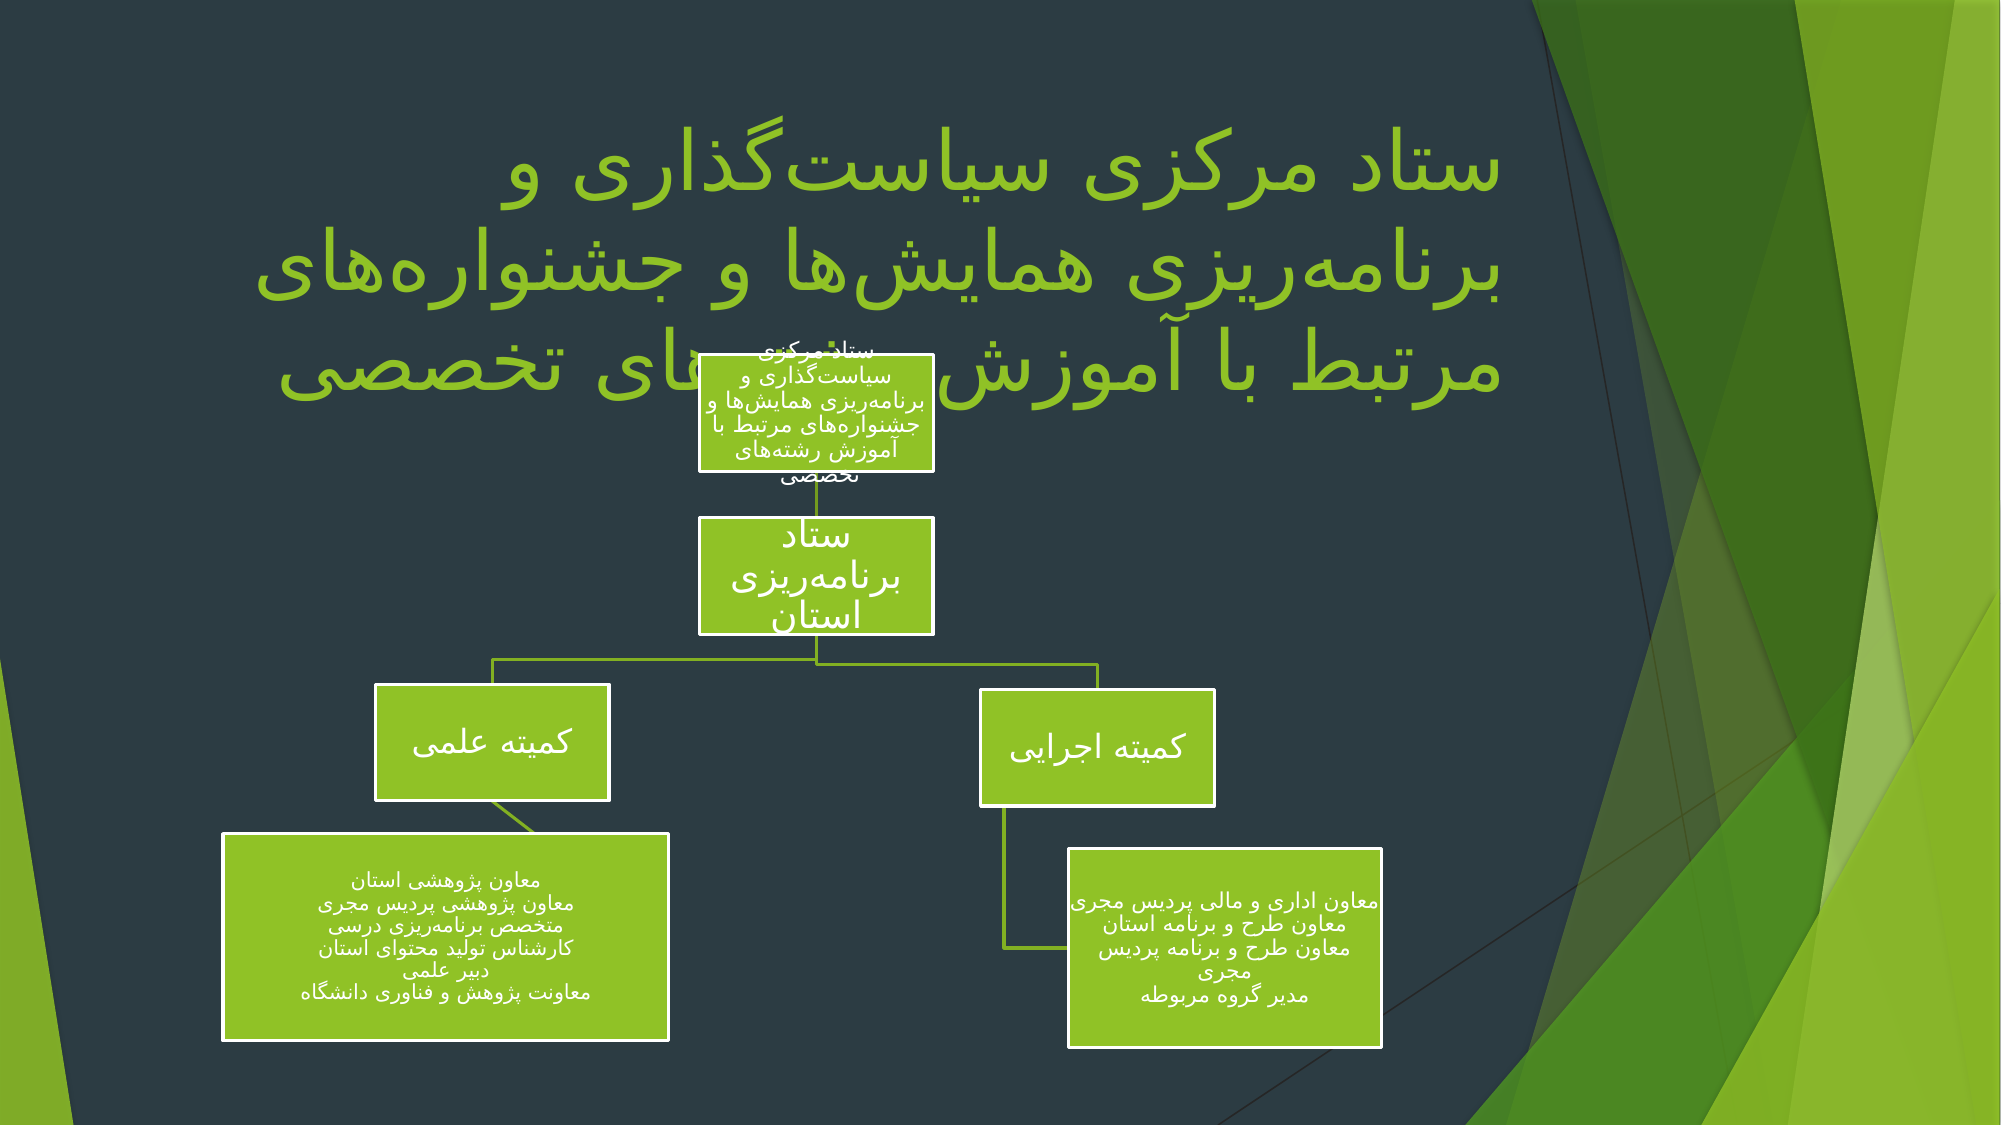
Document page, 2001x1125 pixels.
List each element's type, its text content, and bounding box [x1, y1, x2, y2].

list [110, 353, 1522, 1061]
title ستاد مرکزی سیاست‌گذاری و برنامه‌ریزی همایش‌ها و جشنواره‌های مرتبط با آموزش رشته‌های تخصصی [111, 99, 1522, 317]
